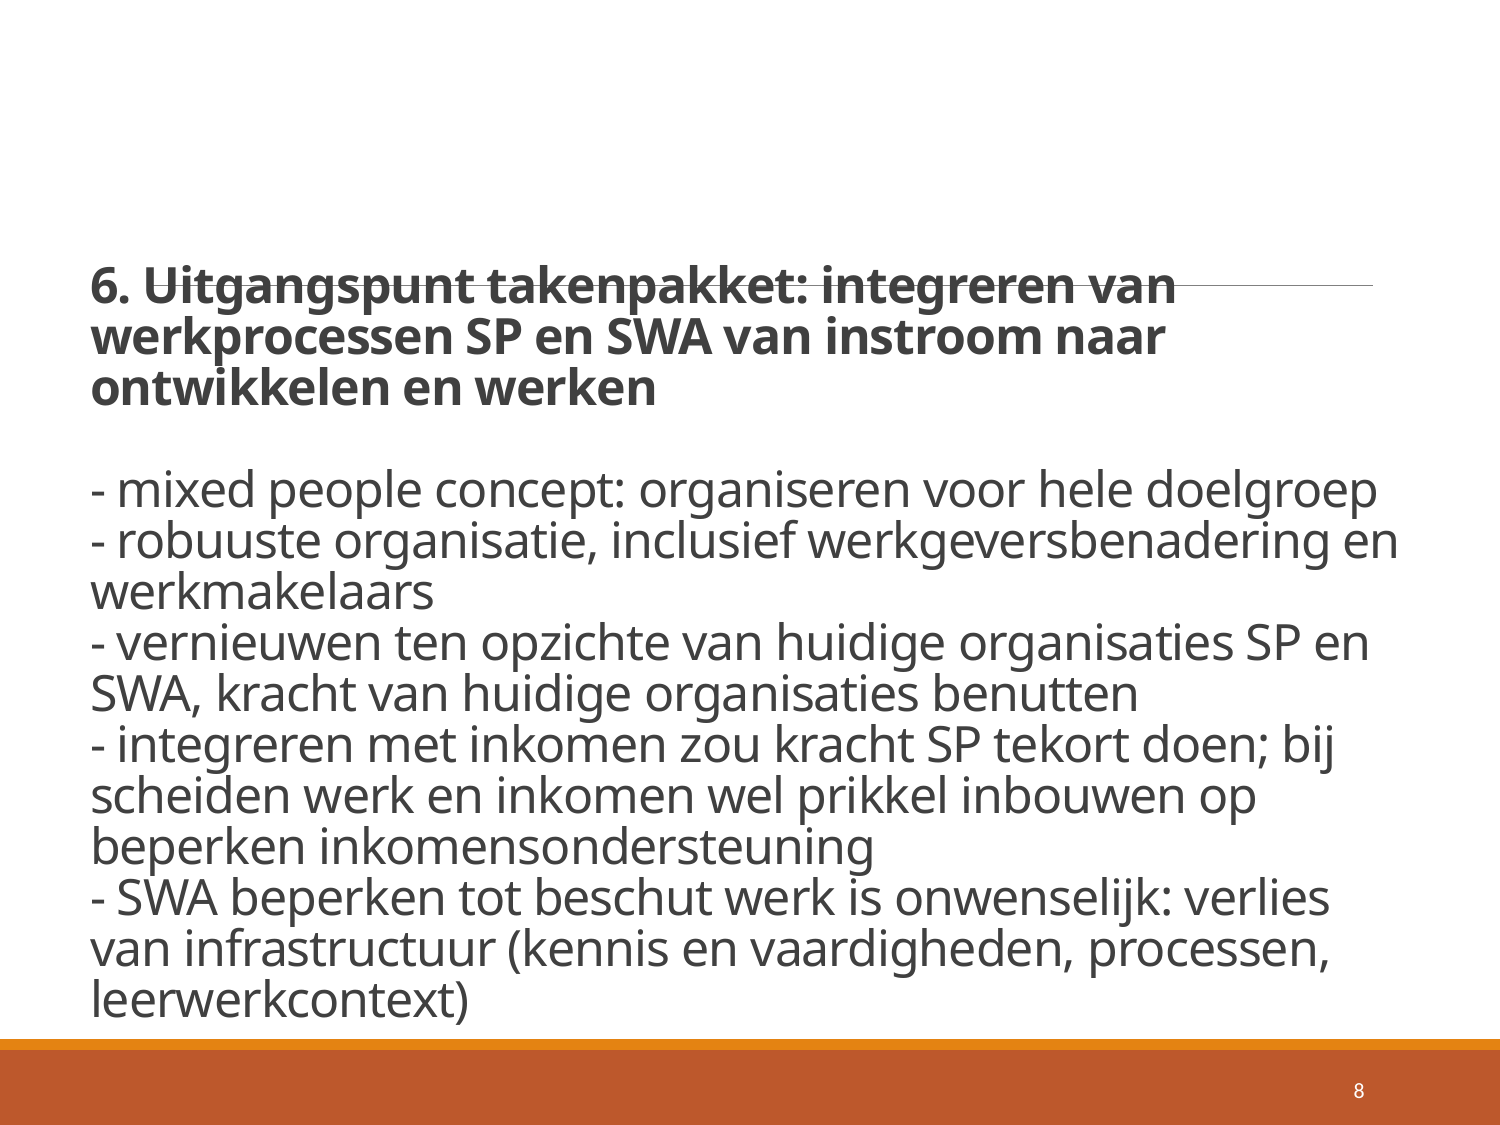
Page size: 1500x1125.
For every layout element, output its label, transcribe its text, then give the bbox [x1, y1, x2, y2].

title 6. Uitgangspunt takenpakket: integreren van werkprocessen SP en SWA van instroom naar ontwikkelen en werken - mixed people concept: organiseren voor hele doelgroep - robuuste organisatie, inclusief werkgeversbenadering en werkmakelaars - vernieuwen ten opzichte van huidige organisaties SP en SWA, kracht van huidige organisaties benutten - integreren met inkomen zou kracht SP tekort doen; bij scheiden werk en inkomen wel prikkel inbouwen op beperken inkomensondersteuning - SWA beperken tot beschut werk is onwenselijk: verlies van infrastructuur (kennis en vaardigheden, processen, leerwerkcontext) [75, 101, 1425, 1035]
slide_number 8 [1218, 1059, 1380, 1120]
